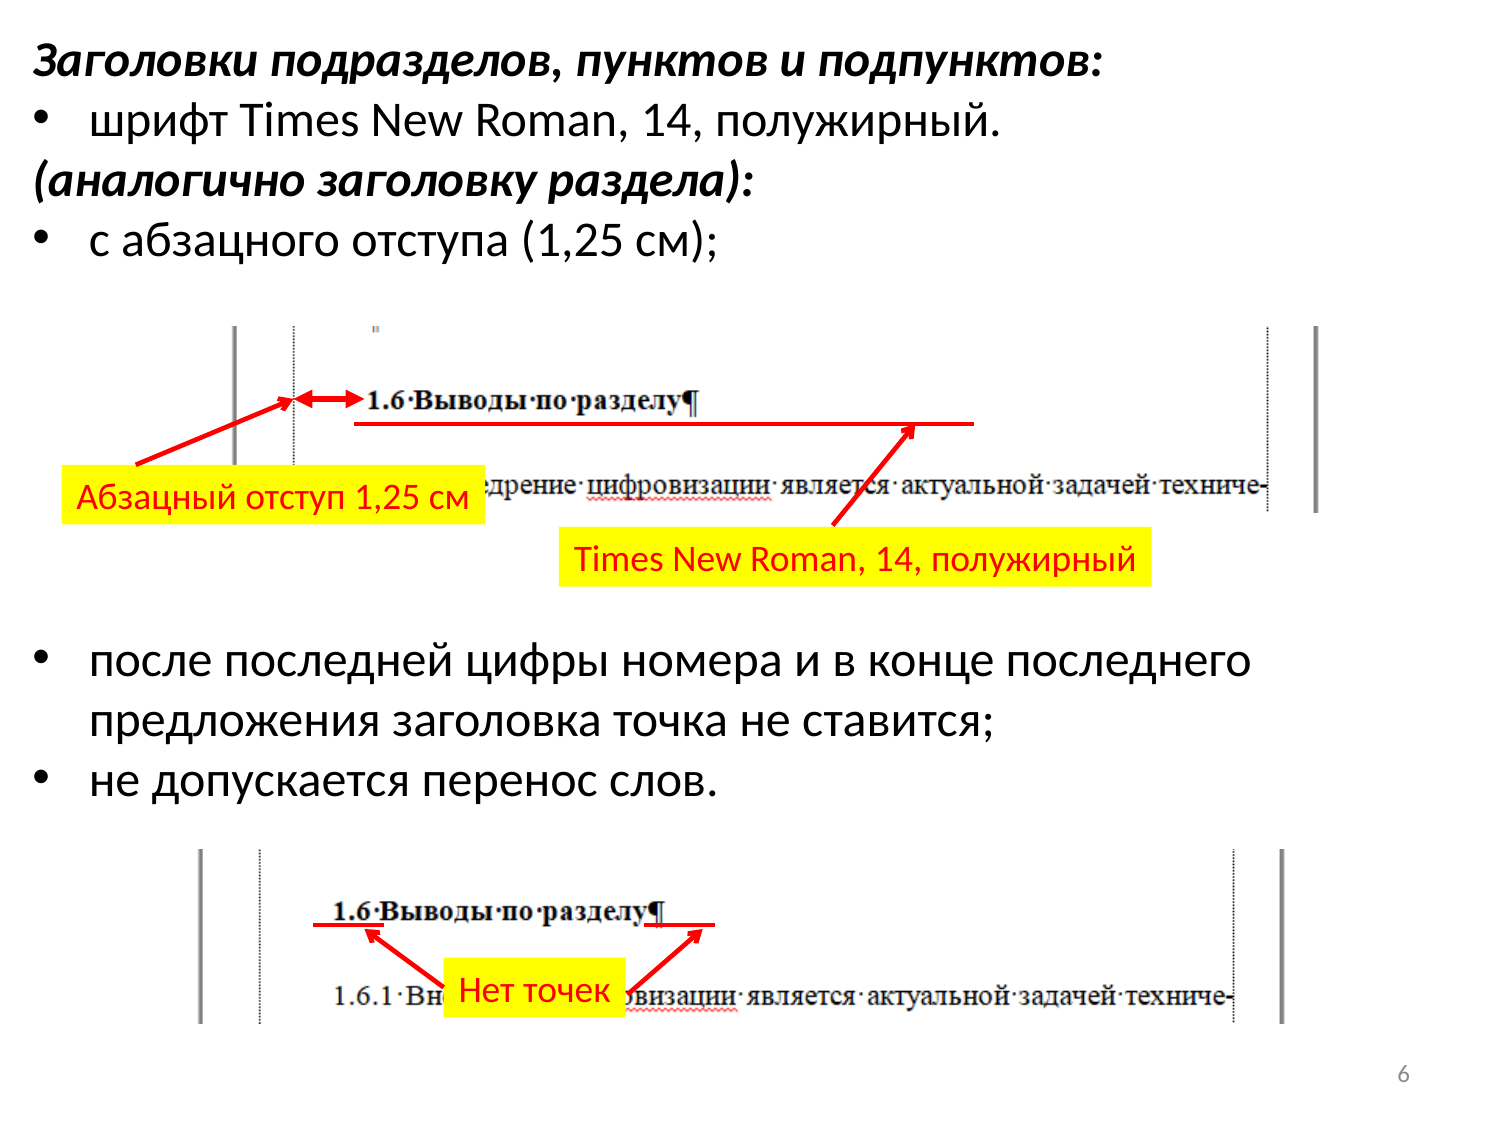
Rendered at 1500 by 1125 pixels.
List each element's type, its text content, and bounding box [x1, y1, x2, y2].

picture [177, 849, 1294, 1024]
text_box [832, 423, 916, 526]
text_box Заголовки подразделов, пунктов и подпунктов: шрифт Times New Roman, 14, полужирный. (аналогично заголовку раздела): с абзацного отступа (1,25 см); после последней цифры номера и в конце последнего предложения заголовка точка не ставится; не допускается перенос слов. [17, 19, 1471, 814]
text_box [364, 928, 443, 989]
picture [212, 326, 1329, 514]
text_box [135, 398, 294, 466]
text_box Абзацный отступ 1,25 см [61, 464, 486, 525]
slide_number 6 [1074, 1042, 1425, 1103]
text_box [627, 928, 703, 995]
text_box Times New Roman, 14, полужирный [558, 526, 1152, 587]
